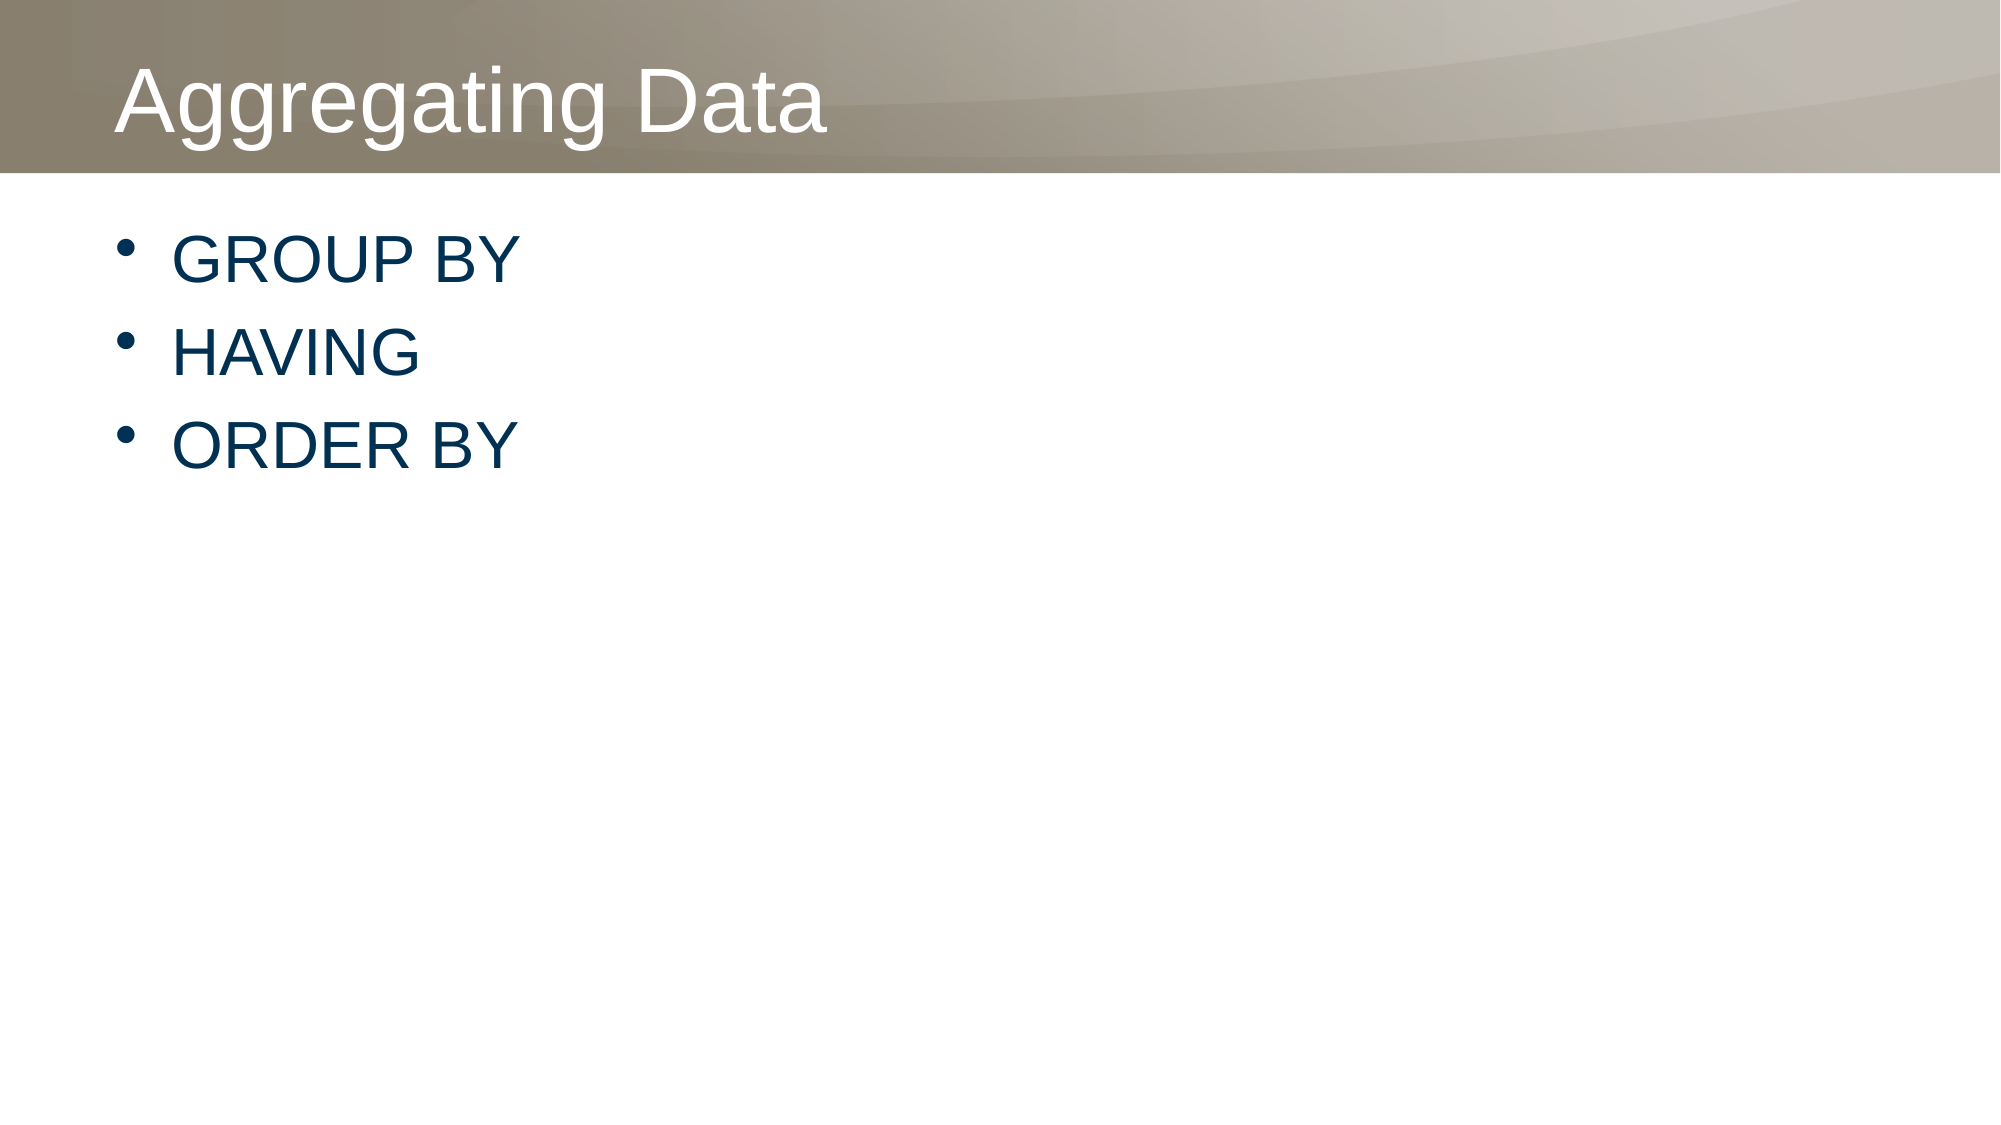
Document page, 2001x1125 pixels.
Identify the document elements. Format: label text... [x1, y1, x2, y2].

picture [0, 0, 2001, 1125]
title Aggregating Data [99, 30, 1901, 162]
list GROUP BY HAVING ORDER BY [99, 207, 1901, 1038]
